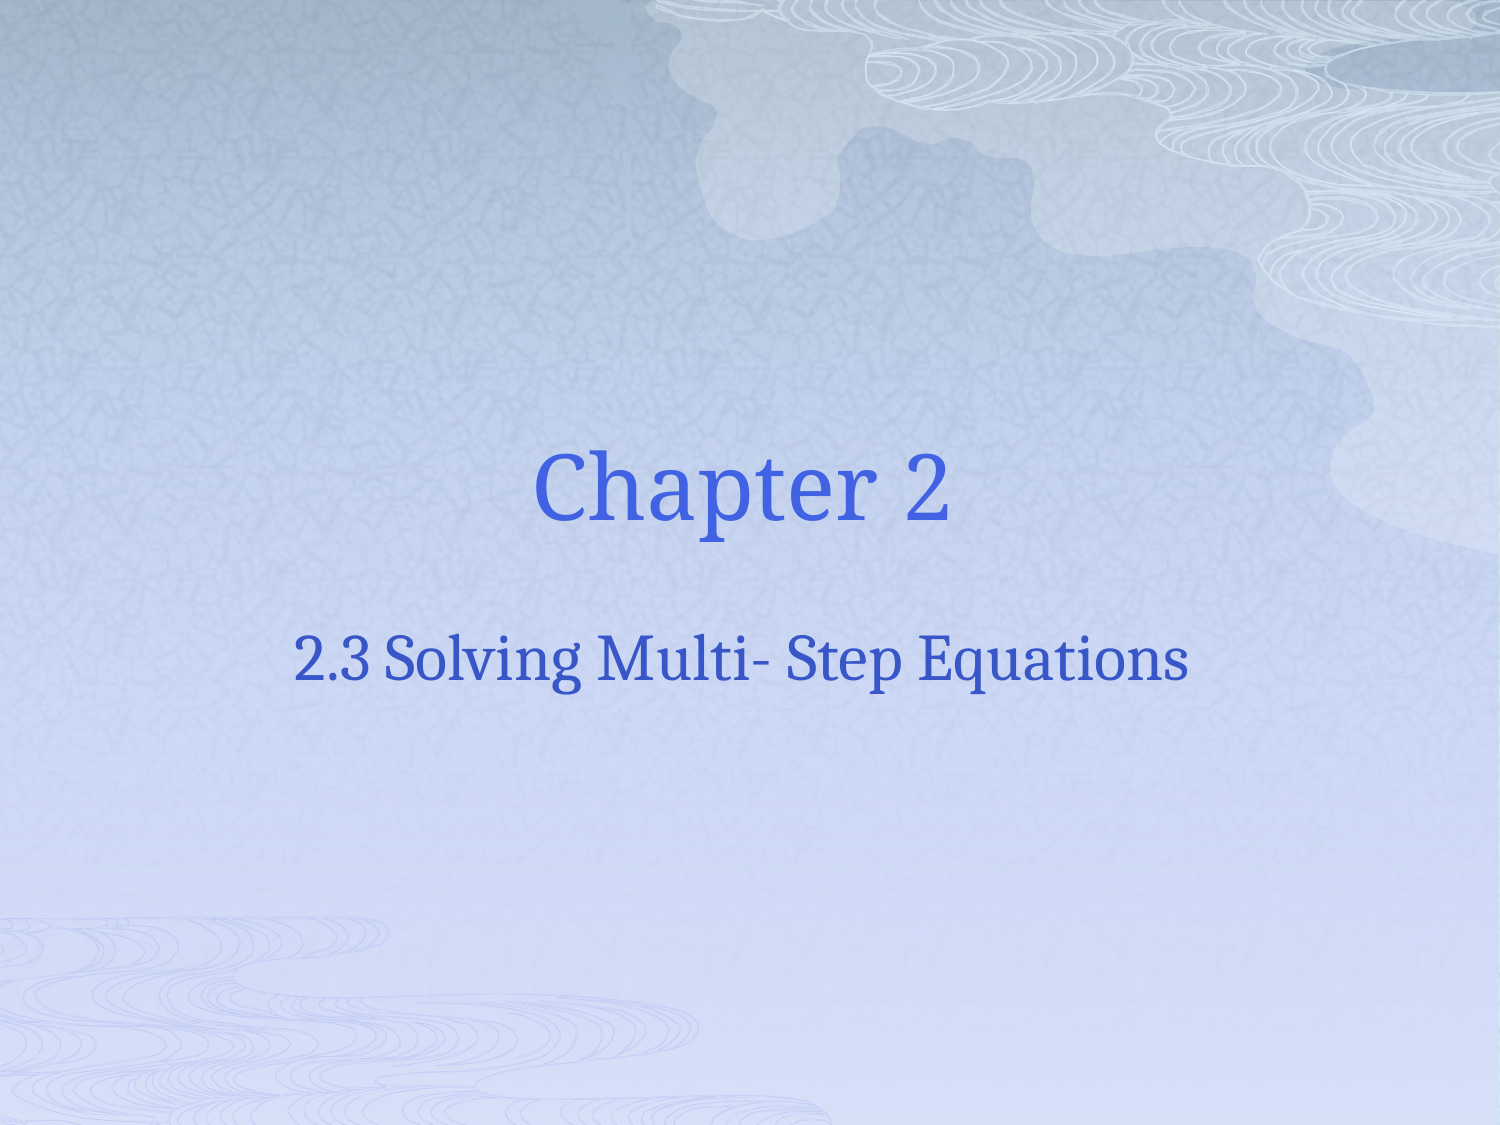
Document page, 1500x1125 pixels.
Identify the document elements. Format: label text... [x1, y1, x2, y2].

title Chapter 2 [105, 363, 1381, 605]
subtitle 2.3 Solving Multi- Step Equations [105, 606, 1381, 755]
